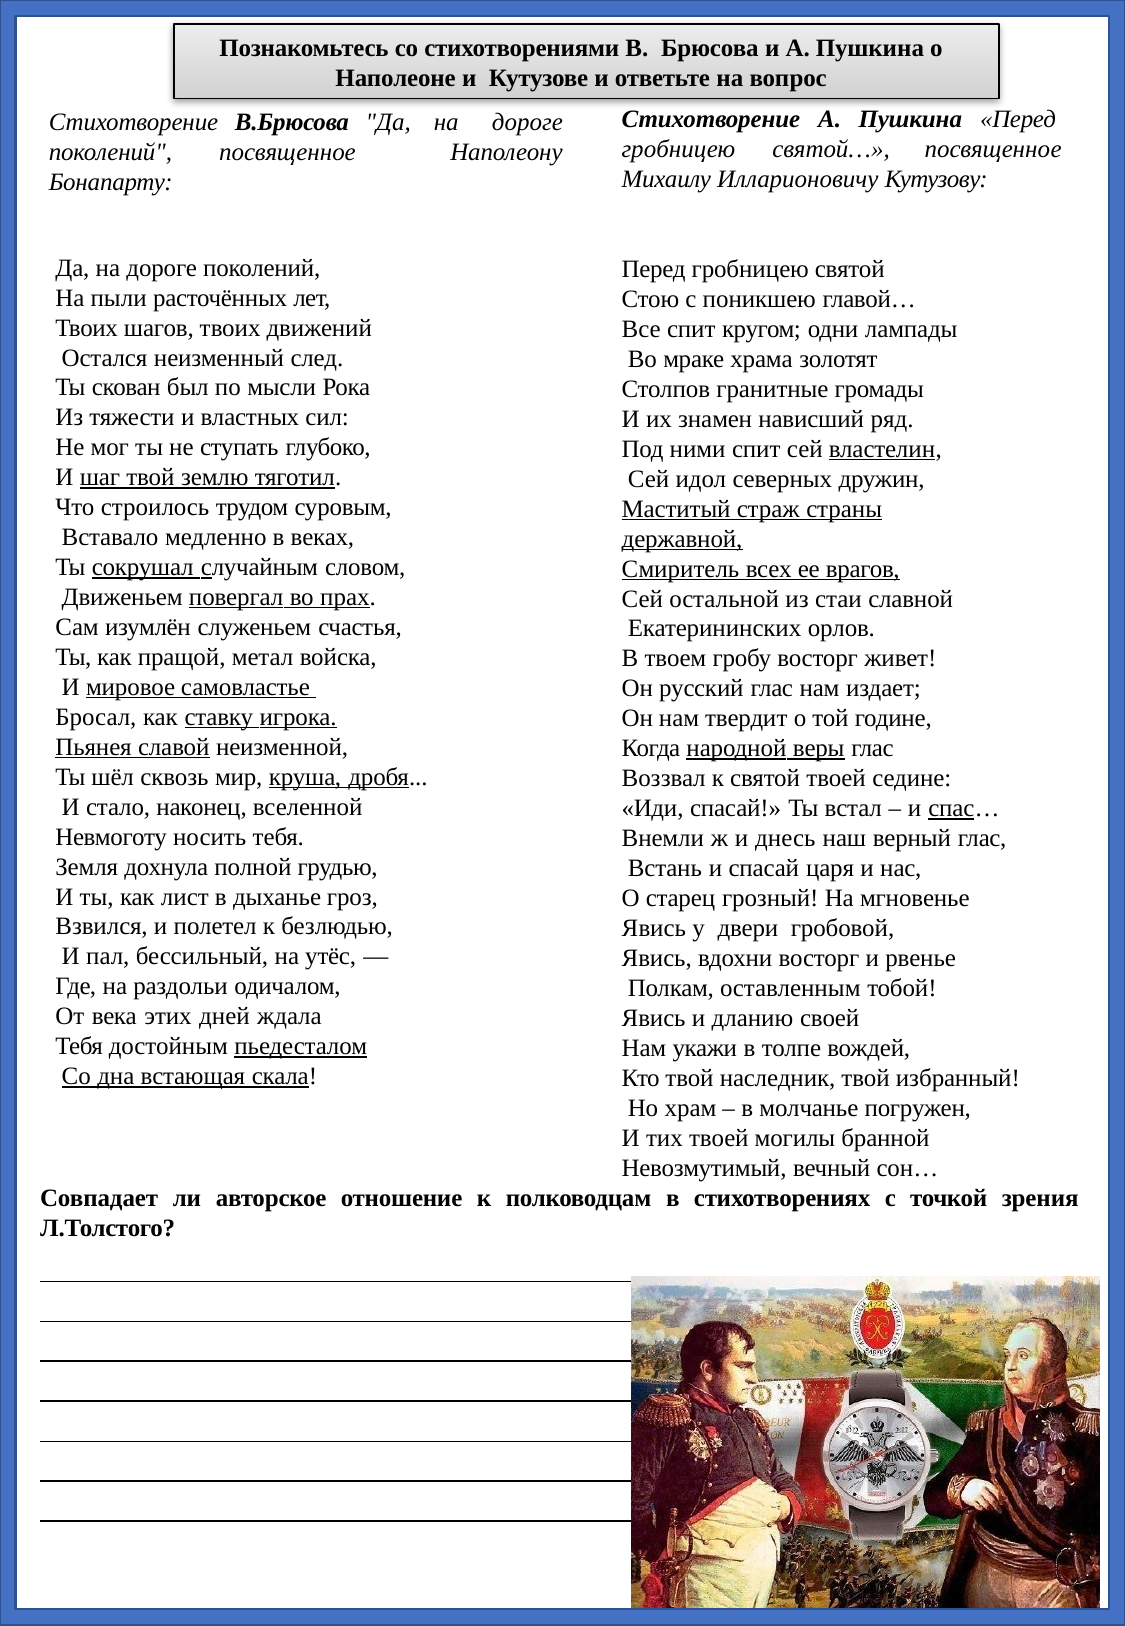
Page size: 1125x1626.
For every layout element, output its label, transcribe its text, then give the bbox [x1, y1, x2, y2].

text_box гробницею святой…», посвященное Михаилу Илларионовичу Кутузову: [619, 130, 1063, 193]
text_box Стихотворение А. Пушкина «Перед [619, 100, 1062, 130]
text_box Перед гробницею святой Стою с поникшею главой… Все спит кругом; одни лампады Во мраке храма золотят Столпов гранитные громады И их знамен нависший ряд. Под ними спит сей властелин, Сей идол северных дружин, Маститый страж страны державной, Смиритель всех ее врагов, Сей остальной из стаи славной Екатерининских орлов. В твоем гробу восторг живет! Он русский глас нам издает; Он нам твердит о той године, Когда народной веры глас Воззвал к святой твоей седине: «Иди, спасай!» Ты встал – и спас… Внемли ж и днесь наш верный глас, Встань и спасай царя и нас, О старец грозный! На мгновенье Явись у двери гробовой, Явись, вдохни восторг и рвенье Полкам, оставленным тобой! Явись и дланию своей Нам укажи в толпе вождей, Кто твой наследник, твой избранный! Но храм – в молчанье погружен, И тих твоей могилы бранной Невозмутимый, вечный сон… [619, 250, 1027, 1179]
text_box Совпадает ли авторское отношение к полководцам в стихотворениях с точкой зрения Л.Толстого? [38, 1179, 1092, 1242]
text_box Да, на дороге поколений, На пыли расточённых лет, Твоих шагов, твоих движений Остался неизменный след. Ты скован был по мысли Рока Из тяжести и властных сил: Не мог ты не ступать глубоко, И шаг твой землю тяготил. Что строилось трудом суровым, Вставало медленно в веках, Ты сокрушал случайным словом, Движеньем повергал во прах. Сам изумлён служеньем счастья, Ты, как пращой, метал войска, И мировое самовластье Бросал, как ставку игрока. Пьянея славой неизменной, Ты шёл сквозь мир, круша, дробя... И стало, наконец, вселенной Невмоготу носить тебя. Земля дохнула полной грудью, И ты, как лист в дыханье гроз, Взвился, и полетел к безлюдью, И пал, бессильный, на утёс, — Где, на раздольи одичалом, От века этих дней ждала Тебя достойным пьедесталом Со дна встающая скала! [53, 249, 434, 1090]
text_box Познакомьтесь со стихотворениями В. Брюсова и А. Пушкина о Наполеоне и Кутузове и ответьте на вопрос [173, 23, 1000, 99]
picture [630, 1275, 1100, 1608]
text_box Стихотворение В.Брюсова "Да, на дороге поколений", посвященное Наполеону Бонапарту: [46, 72, 564, 196]
